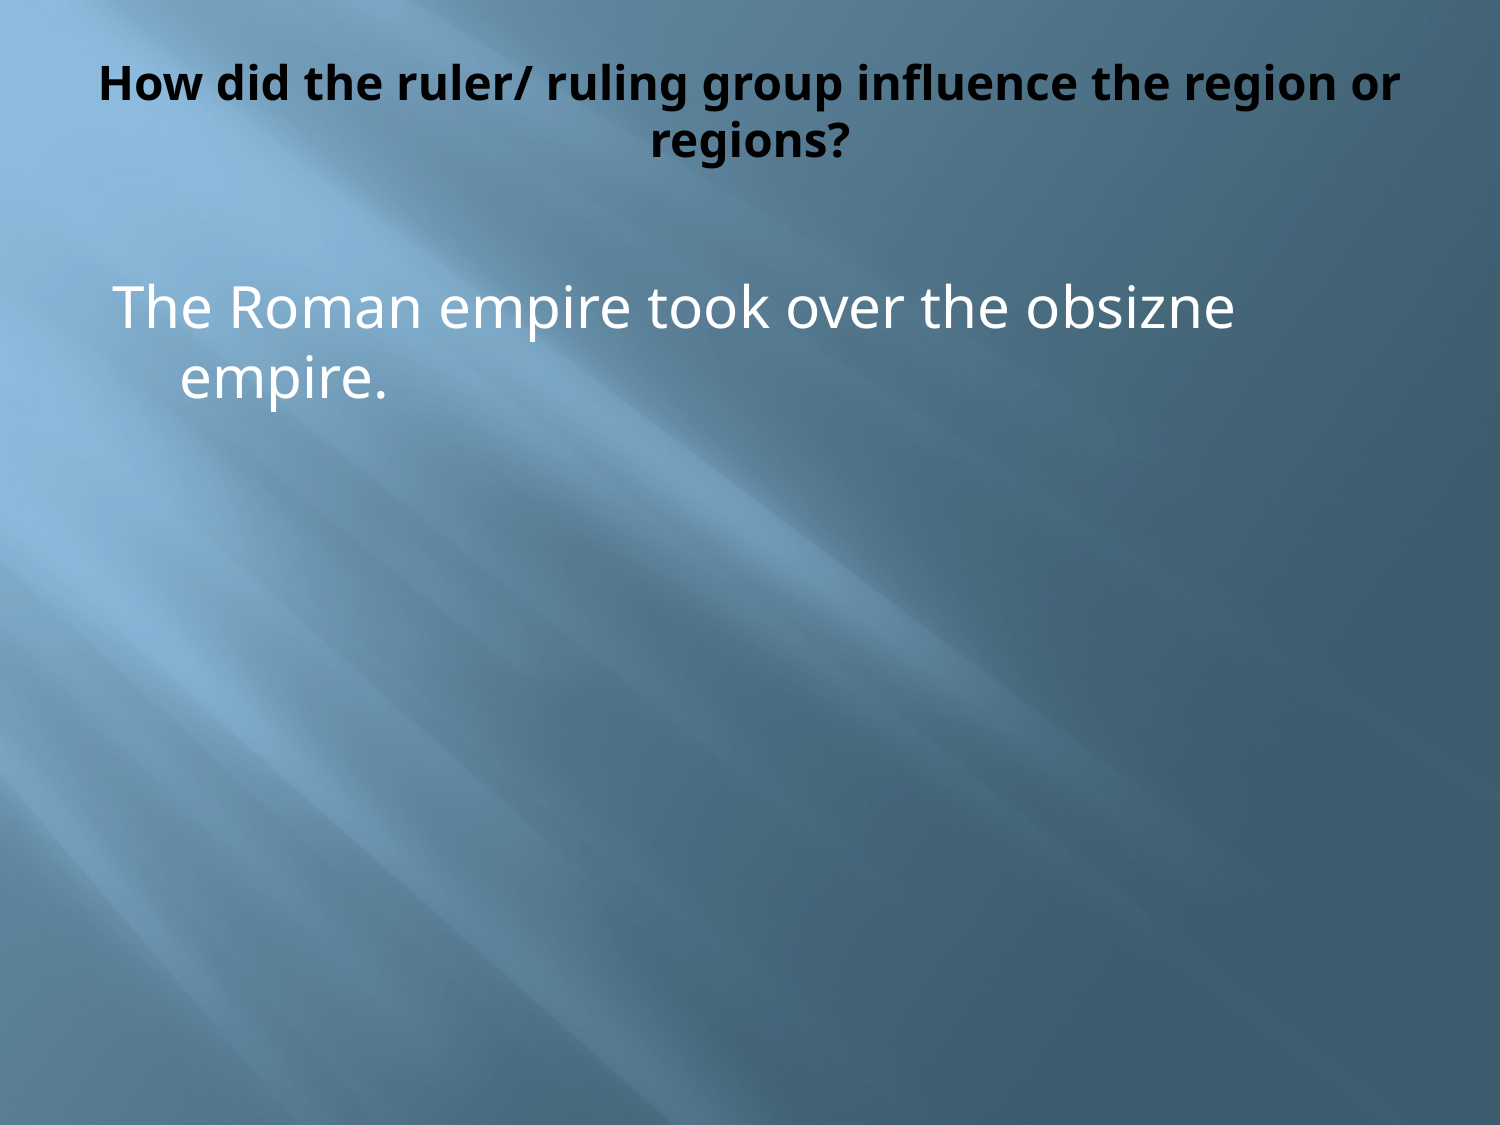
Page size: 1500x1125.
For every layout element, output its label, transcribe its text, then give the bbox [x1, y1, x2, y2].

title How did the ruler/ ruling group influence the region or regions? [75, 45, 1425, 233]
list The Roman empire took over the obsizne empire. [75, 262, 1425, 1035]
